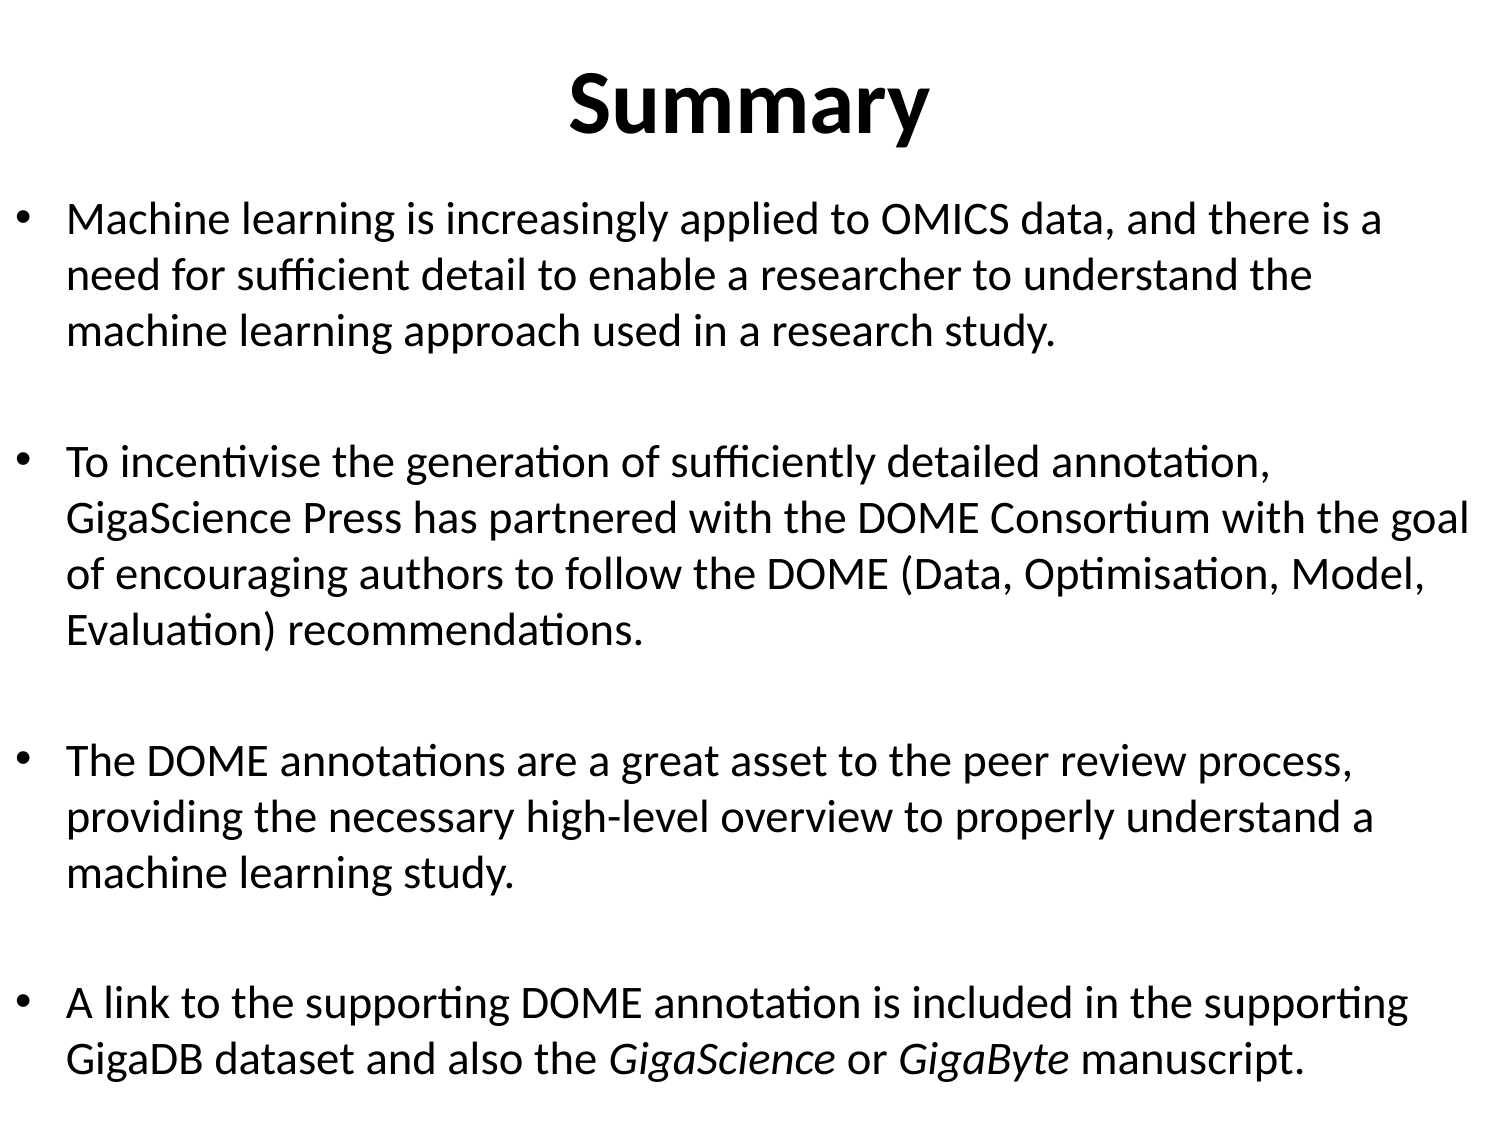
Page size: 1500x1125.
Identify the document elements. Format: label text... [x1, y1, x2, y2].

list Machine learning is increasingly applied to OMICS data, and there is a need for sufficient detail to enable a researcher to understand the machine learning approach used in a research study. To incentivise the generation of sufficiently detailed annotation, GigaScience Press has partnered with the DOME Consortium with the goal of encouraging authors to follow the DOME (Data, Optimisation, Model, Evaluation) recommendations. The DOME annotations are a great asset to the peer review process, providing the necessary high-level overview to properly understand a machine learning study. A link to the supporting DOME annotation is included in the supporting GigaDB dataset and also the GigaScience or GigaByte manuscript. [0, 180, 1500, 1101]
title Summary [75, 3, 1425, 180]
